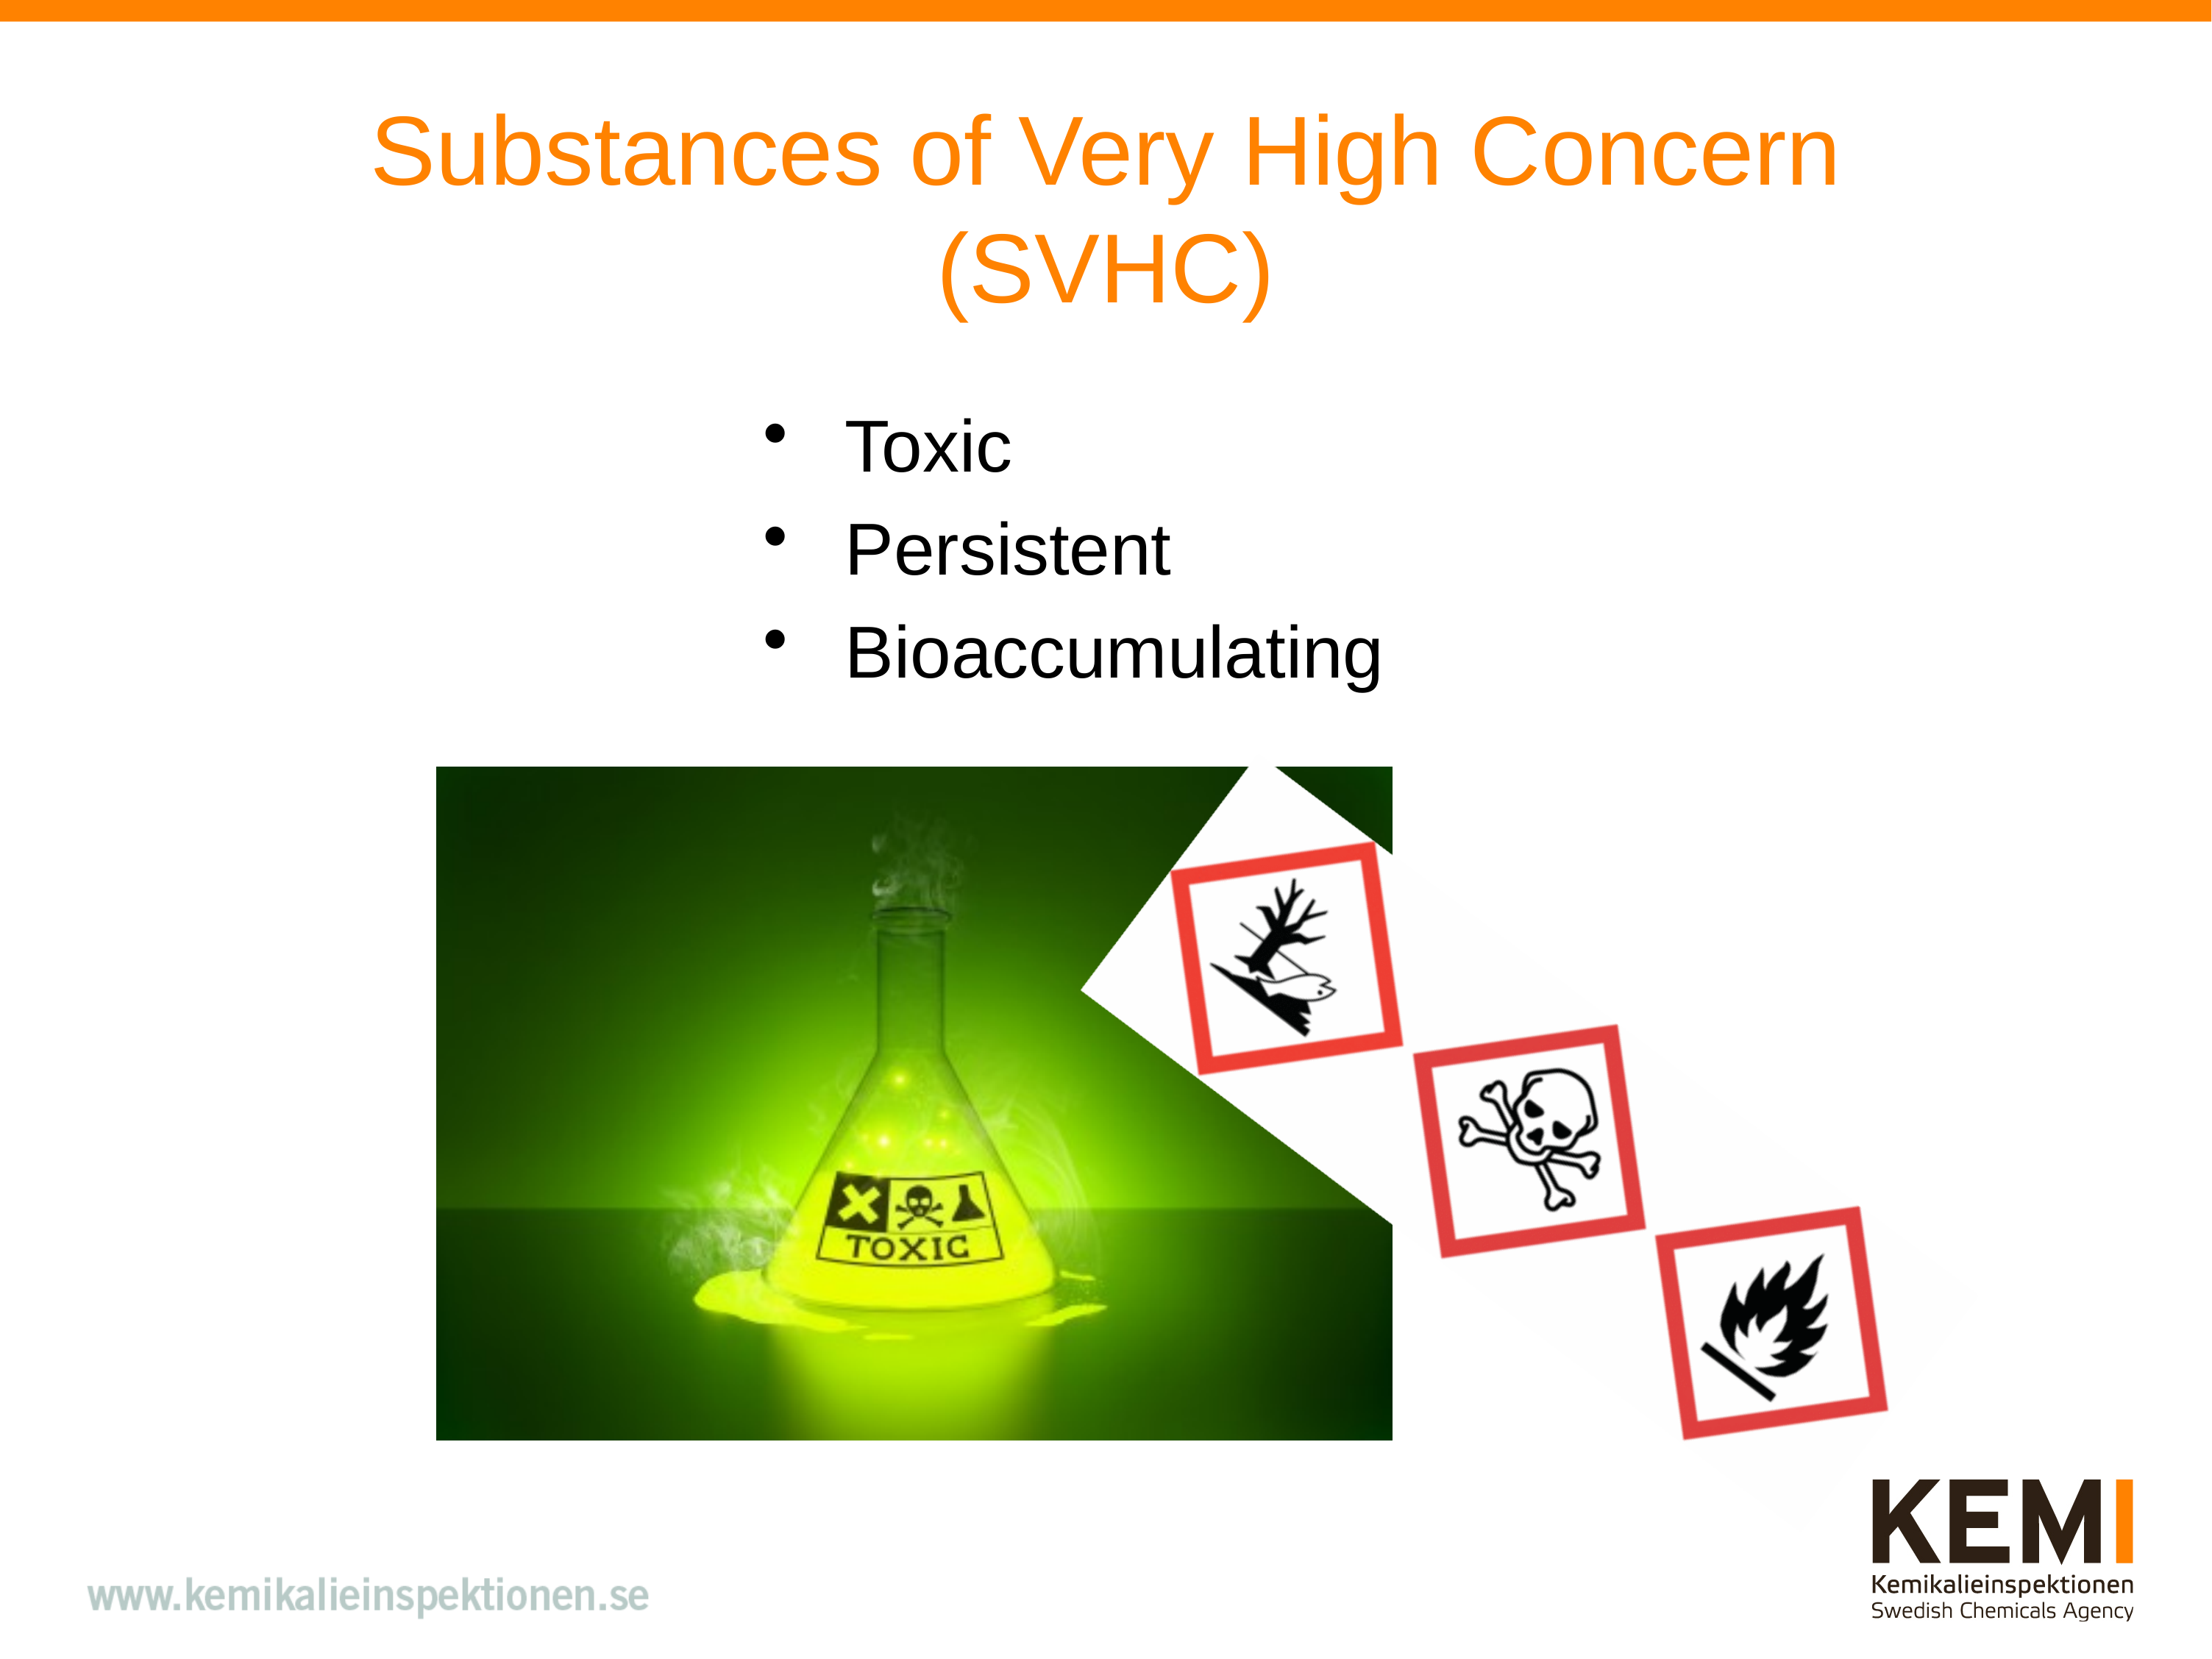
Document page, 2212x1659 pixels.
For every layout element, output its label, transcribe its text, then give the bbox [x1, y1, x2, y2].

list Toxic Persistent Bioaccumulating [741, 387, 1436, 887]
picture [1872, 1479, 2133, 1621]
picture [87, 1573, 652, 1621]
picture [436, 756, 1980, 1530]
title Substances of Very High Concern (SVHC) [110, 66, 2101, 344]
